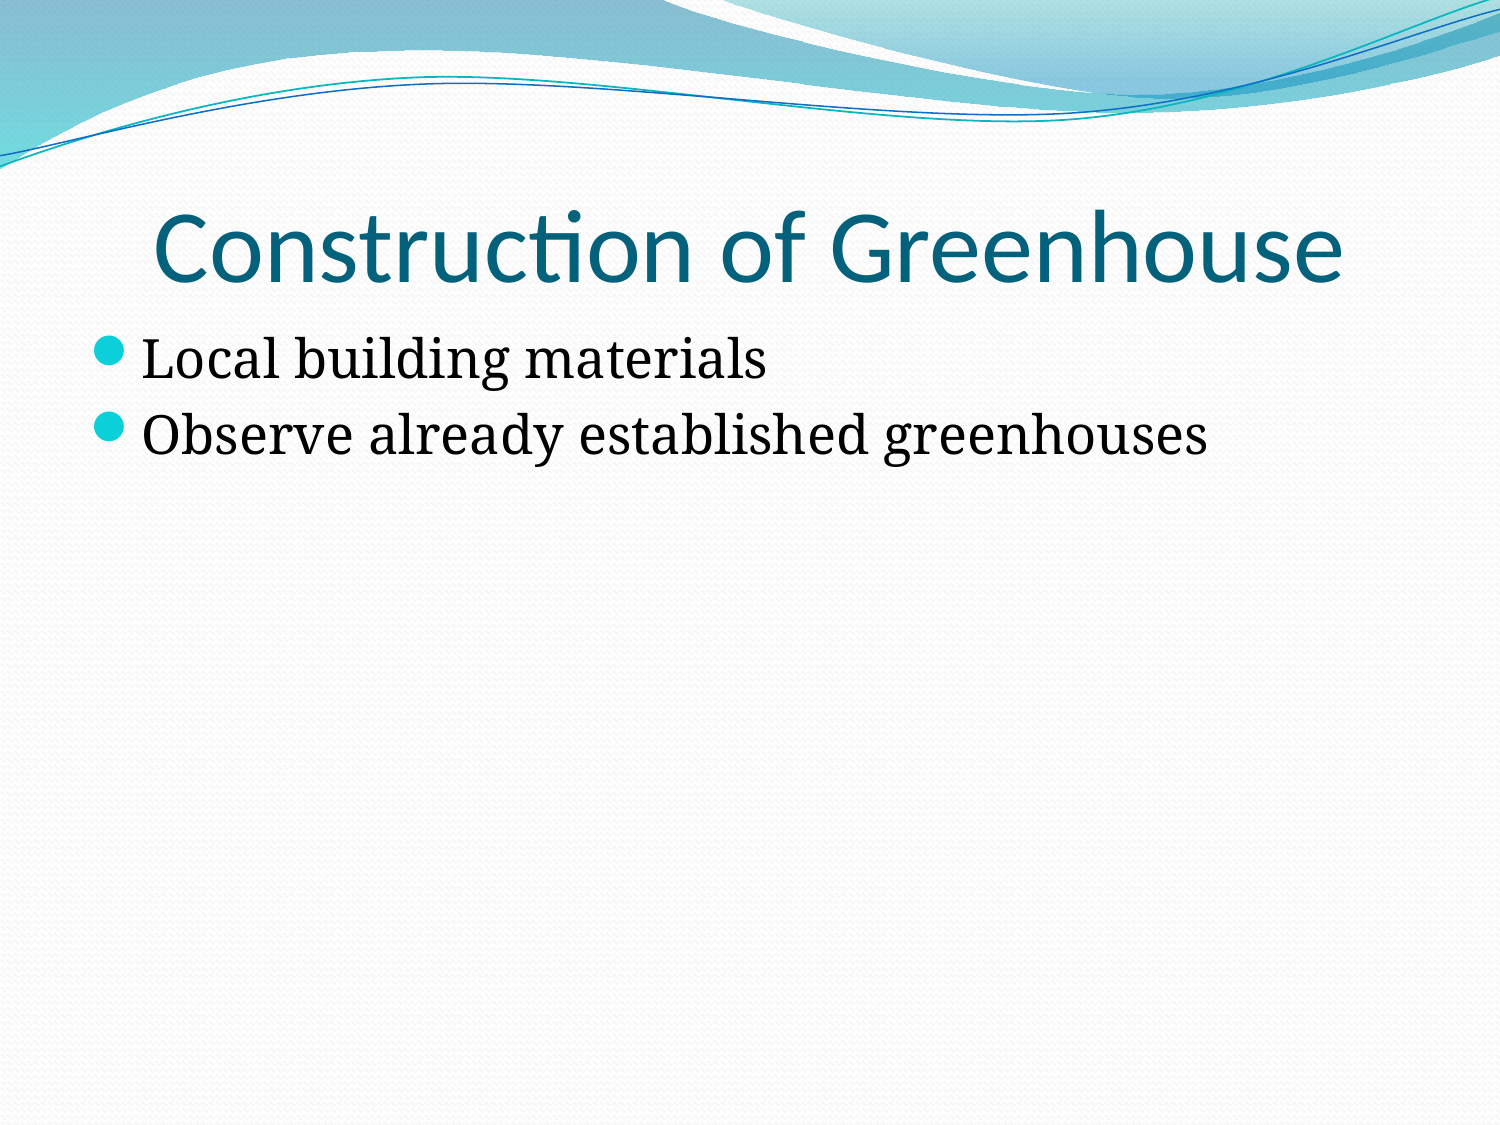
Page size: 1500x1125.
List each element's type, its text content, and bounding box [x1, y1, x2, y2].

list Local building materials Observe already established greenhouses [75, 317, 1425, 1038]
title Construction of Greenhouse [75, 115, 1425, 303]
